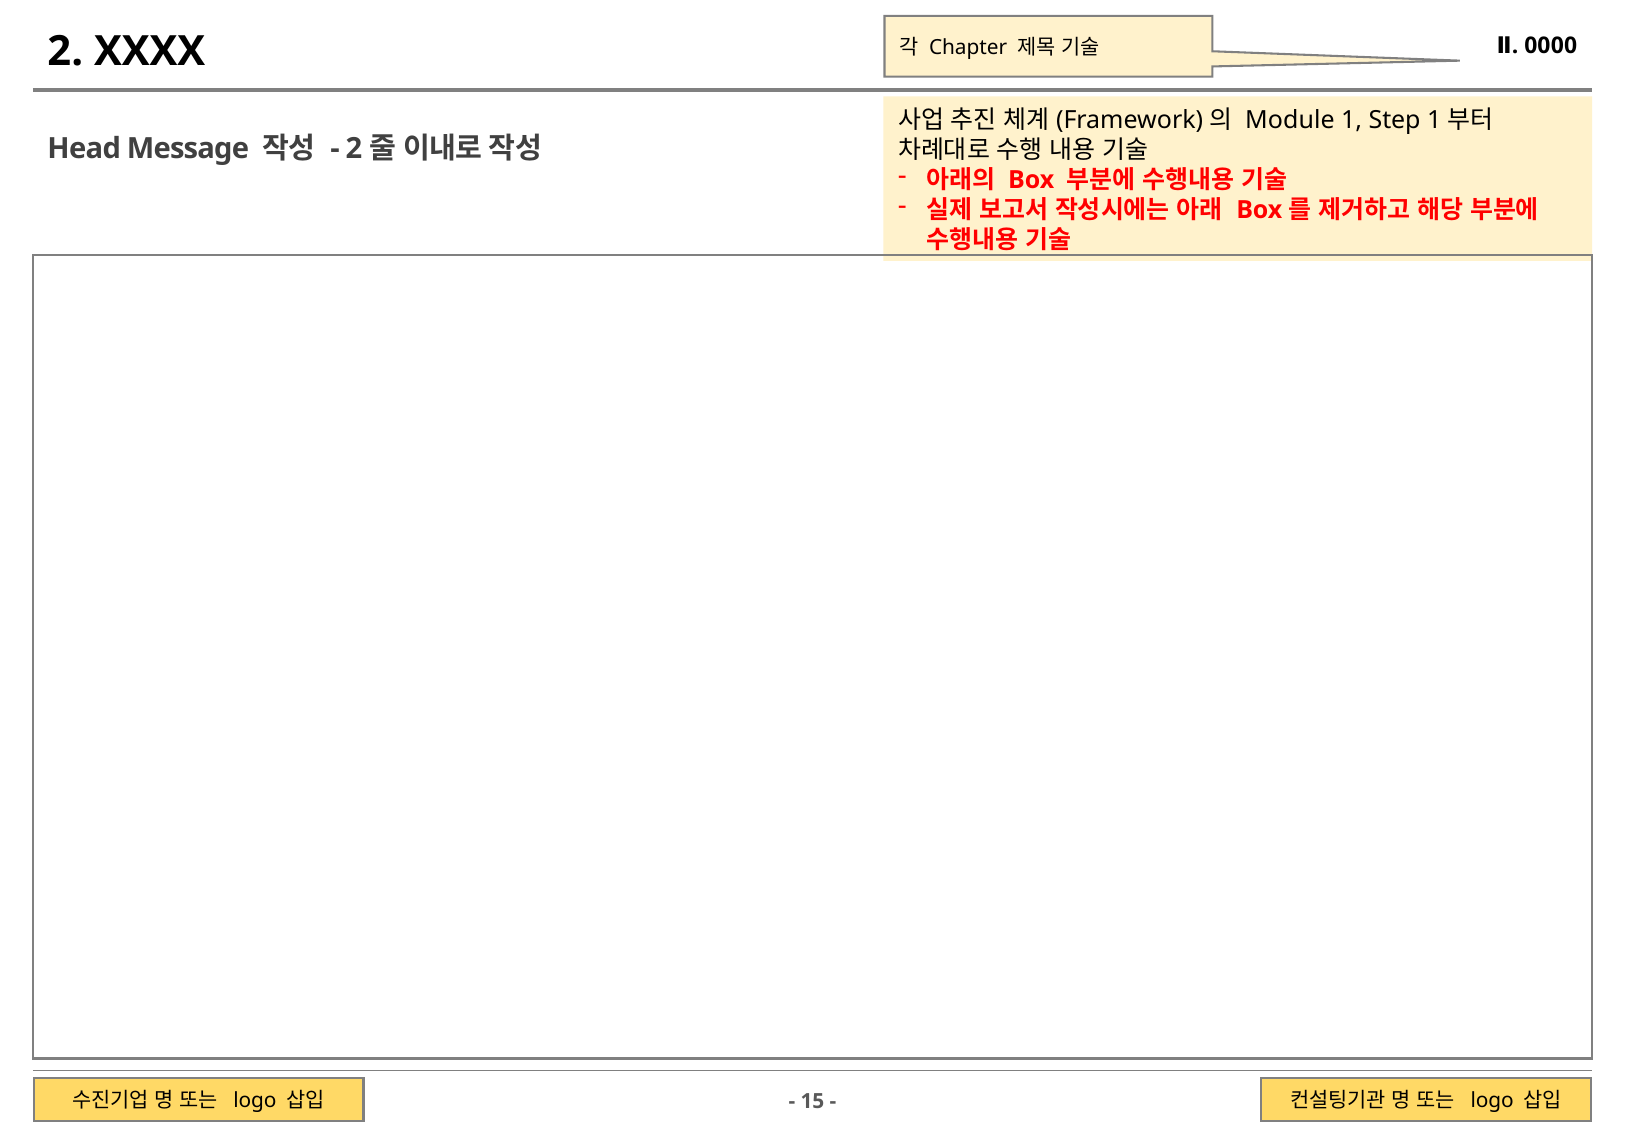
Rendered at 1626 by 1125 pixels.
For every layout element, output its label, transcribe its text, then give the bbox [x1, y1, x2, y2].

text_box Ⅱ. 0000 [1308, 23, 1593, 66]
text_box 각 Chapter 제목 기술 [883, 14, 1460, 78]
text_box 사업 추진 체계(Framework)의 Module 1, Step 1부터 차례대로 수행 내용 기술 아래의 Box 부분에 수행내용 기술 실제 보고서 작성시에는 아래 Box를 제거하고 해당 부분에 수행내용 기술 [883, 96, 1593, 254]
text_box [32, 254, 1593, 1060]
text_box 2. XXXX [32, 16, 1061, 81]
text_box Head Message 작성 - 2줄 이내로 작성 [32, 113, 883, 173]
